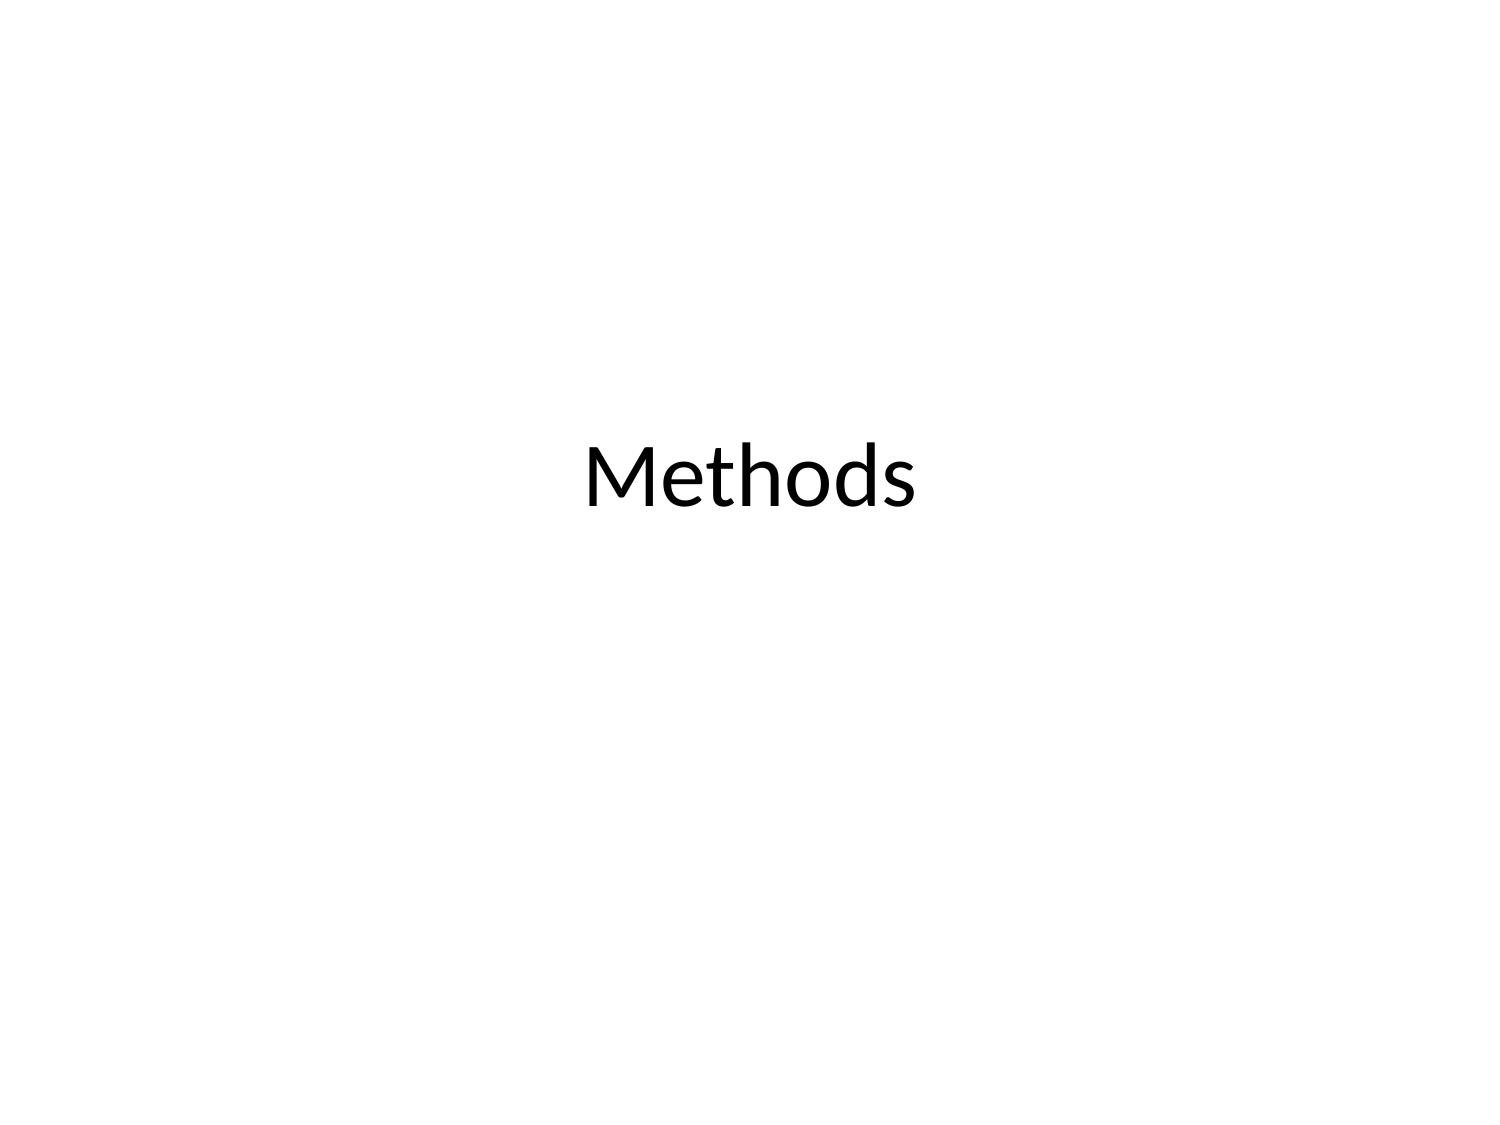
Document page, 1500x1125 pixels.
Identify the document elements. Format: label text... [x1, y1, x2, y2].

title Methods [112, 349, 1388, 591]
